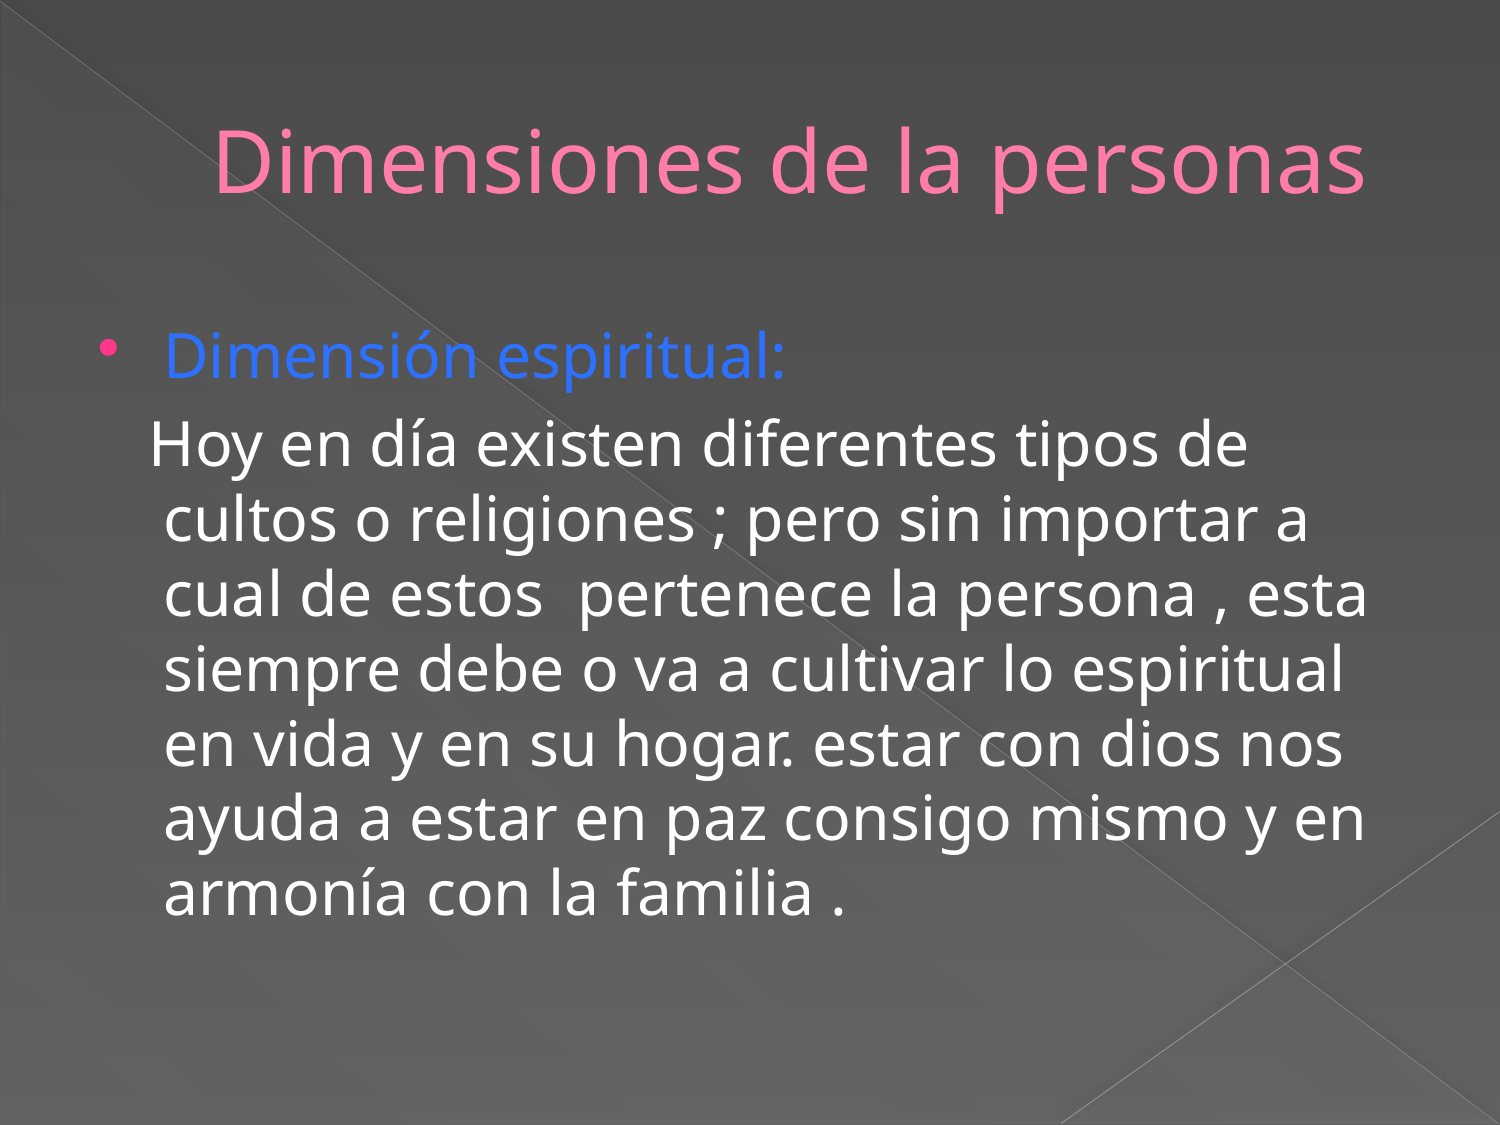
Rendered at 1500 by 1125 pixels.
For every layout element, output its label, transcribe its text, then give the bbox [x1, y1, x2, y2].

title Dimensiones de la personas [75, 43, 1425, 274]
list Dimensión espiritual: Hoy en día existen diferentes tipos de cultos o religiones ; pero sin importar a cual de estos pertenece la persona , esta siempre debe o va a cultivar lo espiritual en vida y en su hogar. estar con dios nos ayuda a estar en paz consigo mismo y en armonía con la familia . [75, 308, 1425, 1059]
